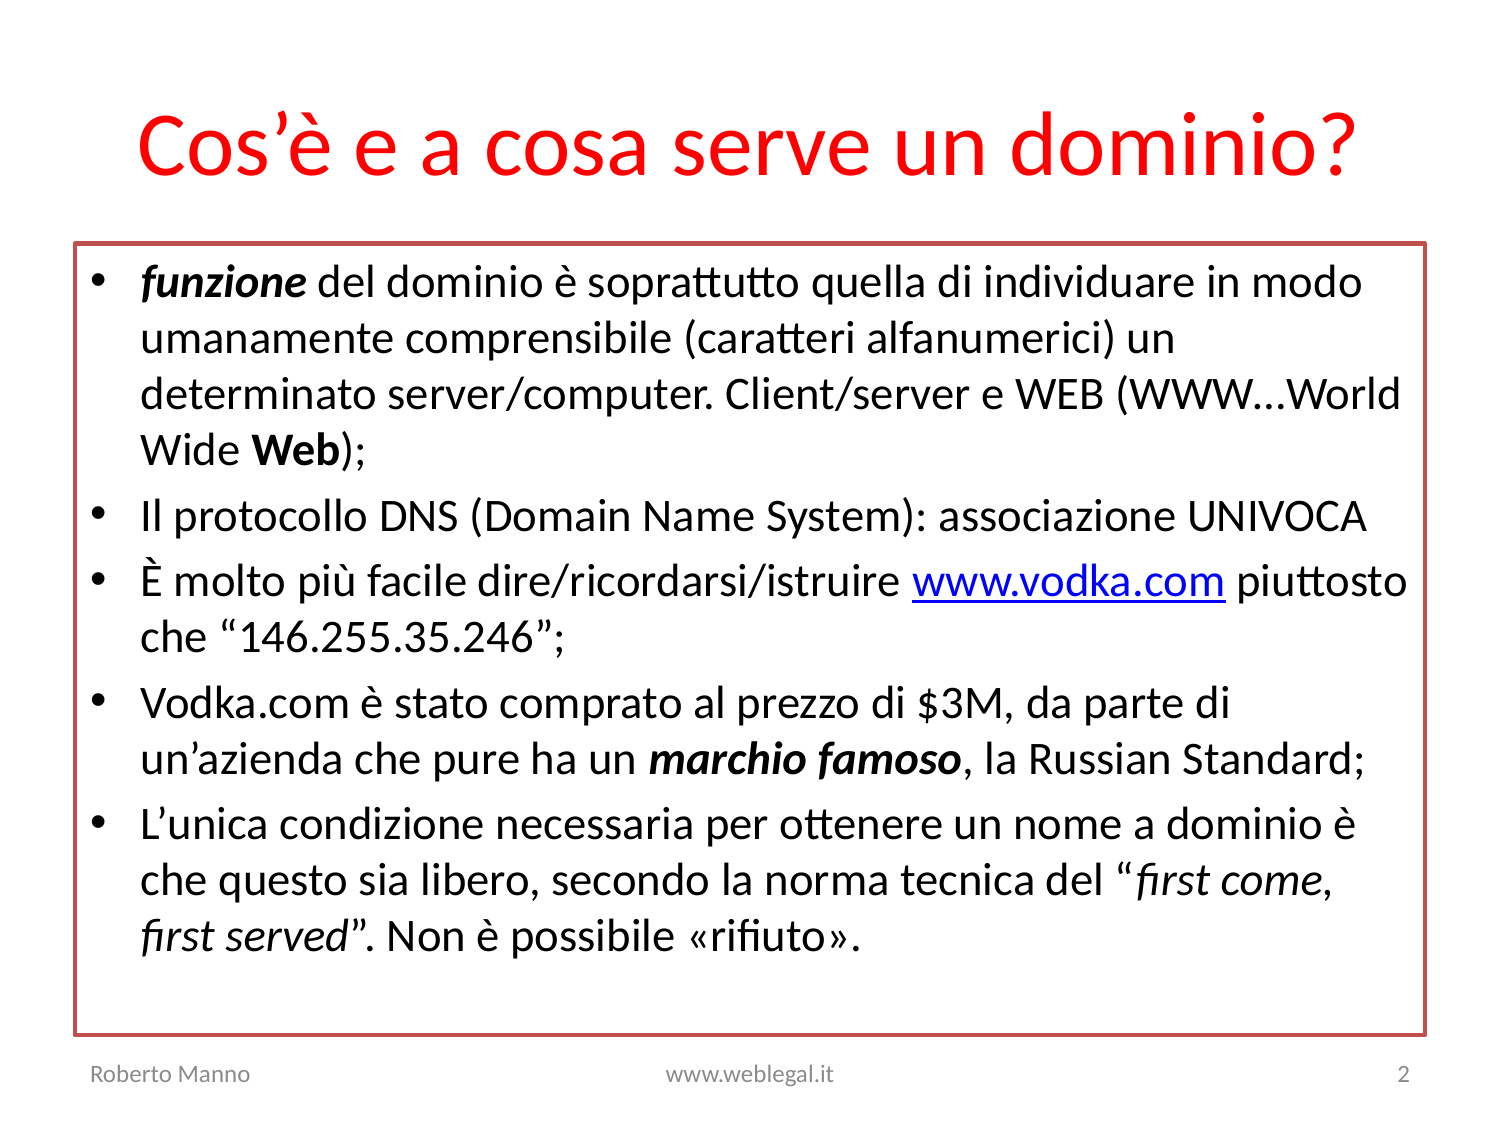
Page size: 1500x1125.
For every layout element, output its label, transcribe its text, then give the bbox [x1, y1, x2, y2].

slide_number Roberto Manno [75, 1042, 425, 1103]
list funzione del dominio è soprattutto quella di individuare in modo umanamente comprensibile (caratteri alfanumerici) un determinato server/computer. Client/server e WEB (WWW…World Wide Web); Il protocollo DNS (Domain Name System): associazione UNIVOCA È molto più facile dire/ricordarsi/istruire www.vodka.com piuttosto che “146.255.35.246”; Vodka.com è stato comprato al prezzo di $3M, da parte di un’azienda che pure ha un marchio famoso, la Russian Standard; L’unica condizione necessaria per ottenere un nome a dominio è che questo sia libero, secondo la norma tecnica del “first come, first served”. Non è possibile «rifiuto». [73, 241, 1427, 1037]
title Cos’è e a cosa serve un dominio? [75, 45, 1425, 233]
footer www.weblegal.it [512, 1042, 988, 1103]
slide_number 2 [1074, 1042, 1425, 1103]
